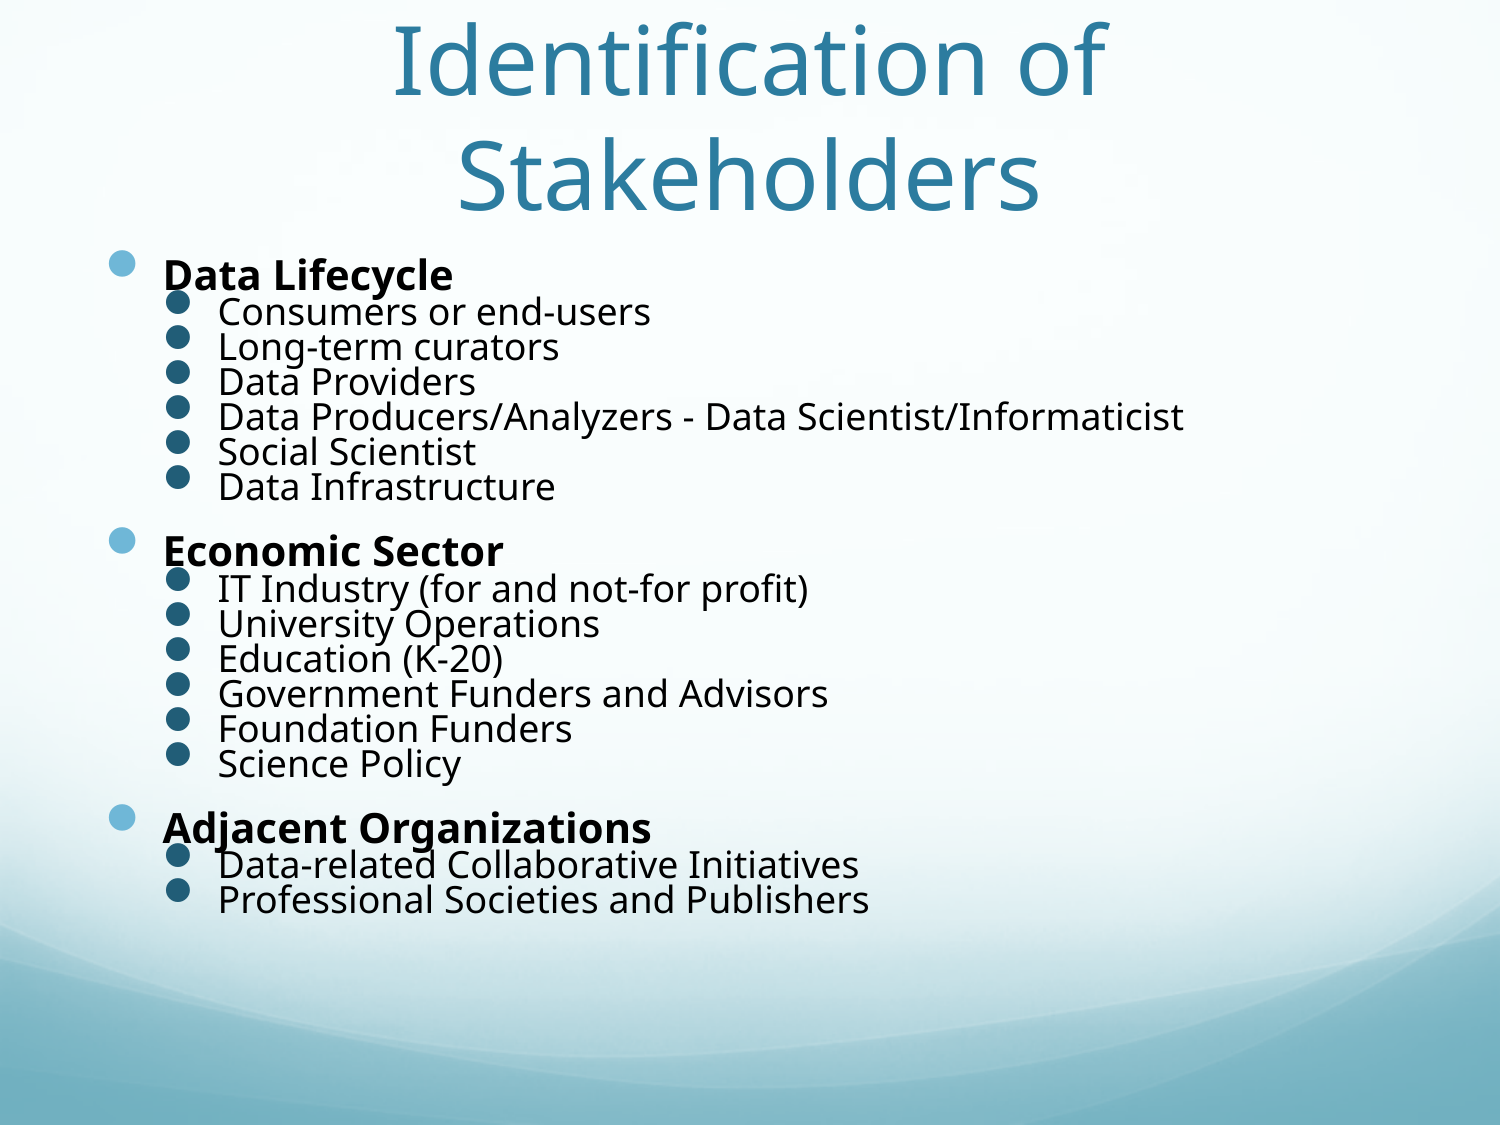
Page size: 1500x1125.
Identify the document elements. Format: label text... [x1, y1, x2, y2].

title Identification of Stakeholders [90, 17, 1410, 237]
list Data Lifecycle Consumers or end-users Long-term curators Data Providers Data Producers/Analyzers - Data Scientist/Informaticist Social Scientist Data Infrastructure Economic Sector IT Industry (for and not-for profit) University Operations Education (K-20) Government Funders and Advisors Foundation Funders Science Policy Adjacent Organizations Data-related Collaborative Initiatives Professional Societies and Publishers [90, 262, 1410, 975]
